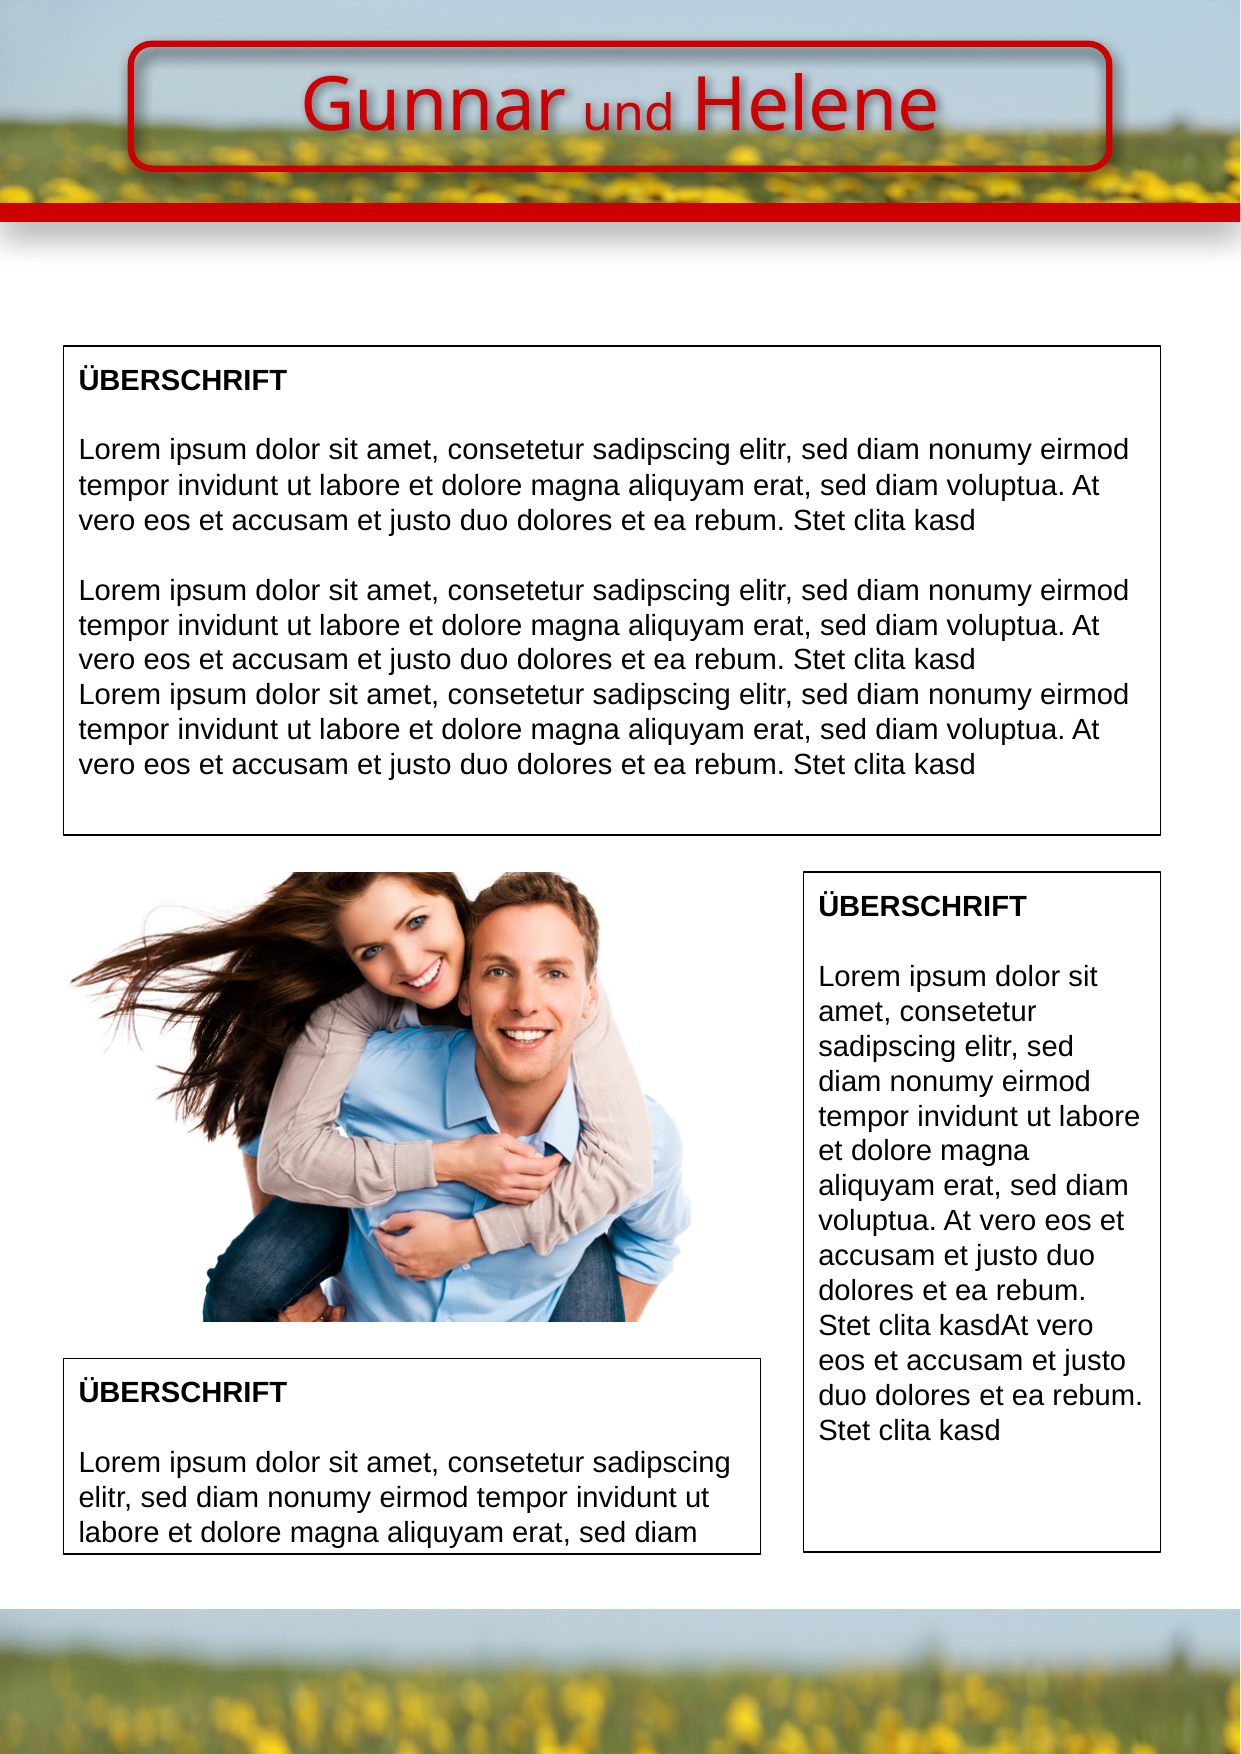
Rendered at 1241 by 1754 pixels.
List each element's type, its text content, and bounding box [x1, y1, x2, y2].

picture [0, 0, 1241, 212]
text_box ÜBERSCHRIFT Lorem ipsum dolor sit amet, consetetur sadipscing elitr, sed diam nonumy eirmod tempor invidunt ut labore et dolore magna aliquyam erat, sed diam [63, 1358, 761, 1555]
picture [260, 1215, 267, 1222]
text_box ÜBERSCHRIFT Lorem ipsum dolor sit amet, consetetur sadipscing elitr, sed diam nonumy eirmod tempor invidunt ut labore et dolore magna aliquyam erat, sed diam voluptua. At vero eos et accusam et justo duo dolores et ea rebum. Stet clita kasd Lorem ipsum dolor sit amet, consetetur sadipscing elitr, sed diam nonumy eirmod tempor invidunt ut labore et dolore magna aliquyam erat, sed diam voluptua. At vero eos et accusam et justo duo dolores et ea rebum. Stet clita kasd Lorem ipsum dolor sit amet, consetetur sadipscing elitr, sed diam nonumy eirmod tempor invidunt ut labore et dolore magna aliquyam erat, sed diam voluptua. At vero eos et accusam et justo duo dolores et ea rebum. Stet clita kasd [63, 346, 1161, 836]
picture [63, 871, 761, 1322]
text_box ÜBERSCHRIFT Lorem ipsum dolor sit amet, consetetur sadipscing elitr, sed diam nonumy eirmod tempor invidunt ut labore et dolore magna aliquyam erat, sed diam voluptua. At vero eos et accusam et justo duo dolores et ea rebum. Stet clita kasdAt vero eos et accusam et justo duo dolores et ea rebum. Stet clita kasd [803, 872, 1161, 1552]
picture [0, 1609, 1241, 1754]
